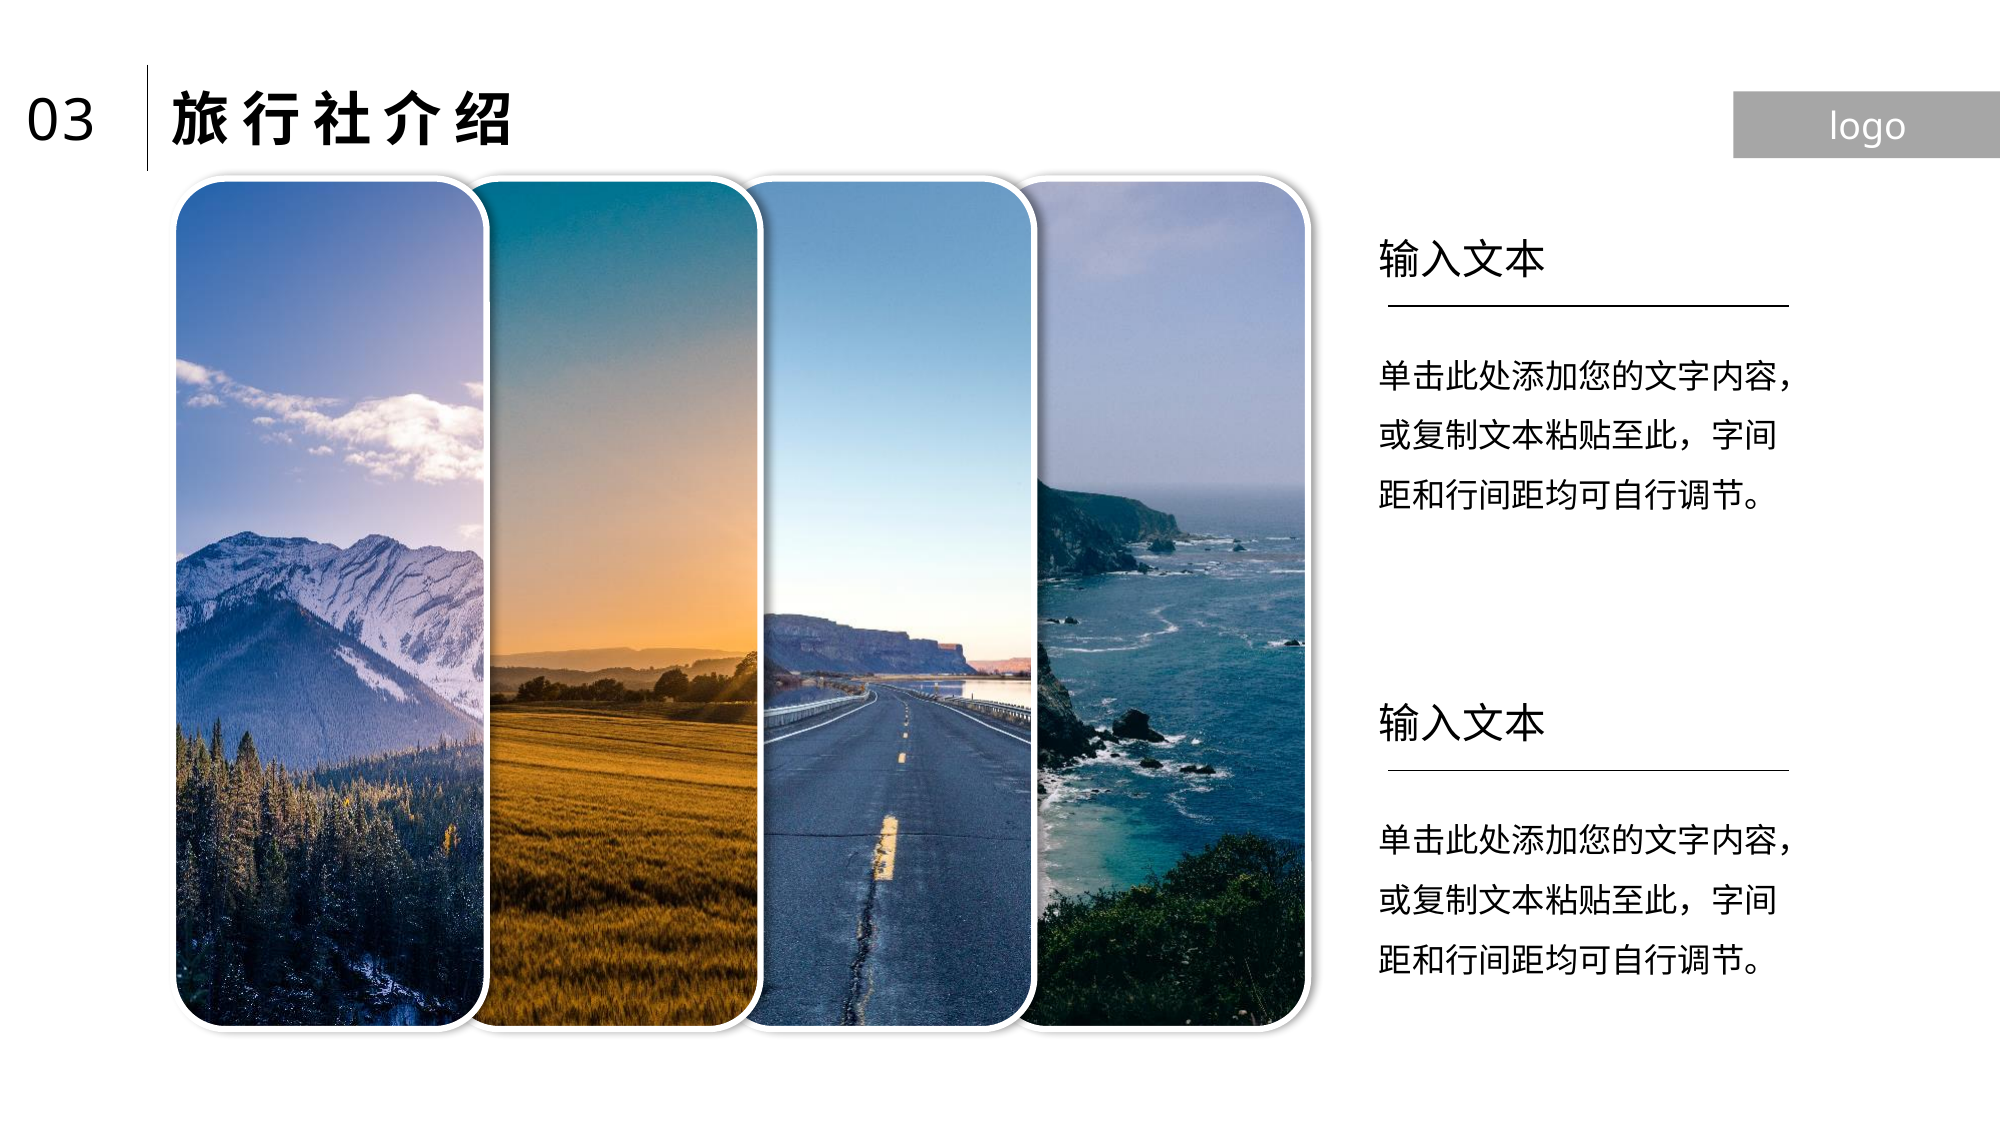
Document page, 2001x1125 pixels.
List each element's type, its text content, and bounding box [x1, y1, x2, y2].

text_box logo [1732, 90, 2000, 159]
text_box [1021, 177, 1310, 1031]
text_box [1364, 664, 1821, 1050]
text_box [11, 64, 1048, 171]
text_box [172, 177, 488, 1031]
text_box [748, 177, 1036, 1031]
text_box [1364, 199, 1821, 585]
text_box [474, 177, 762, 1031]
